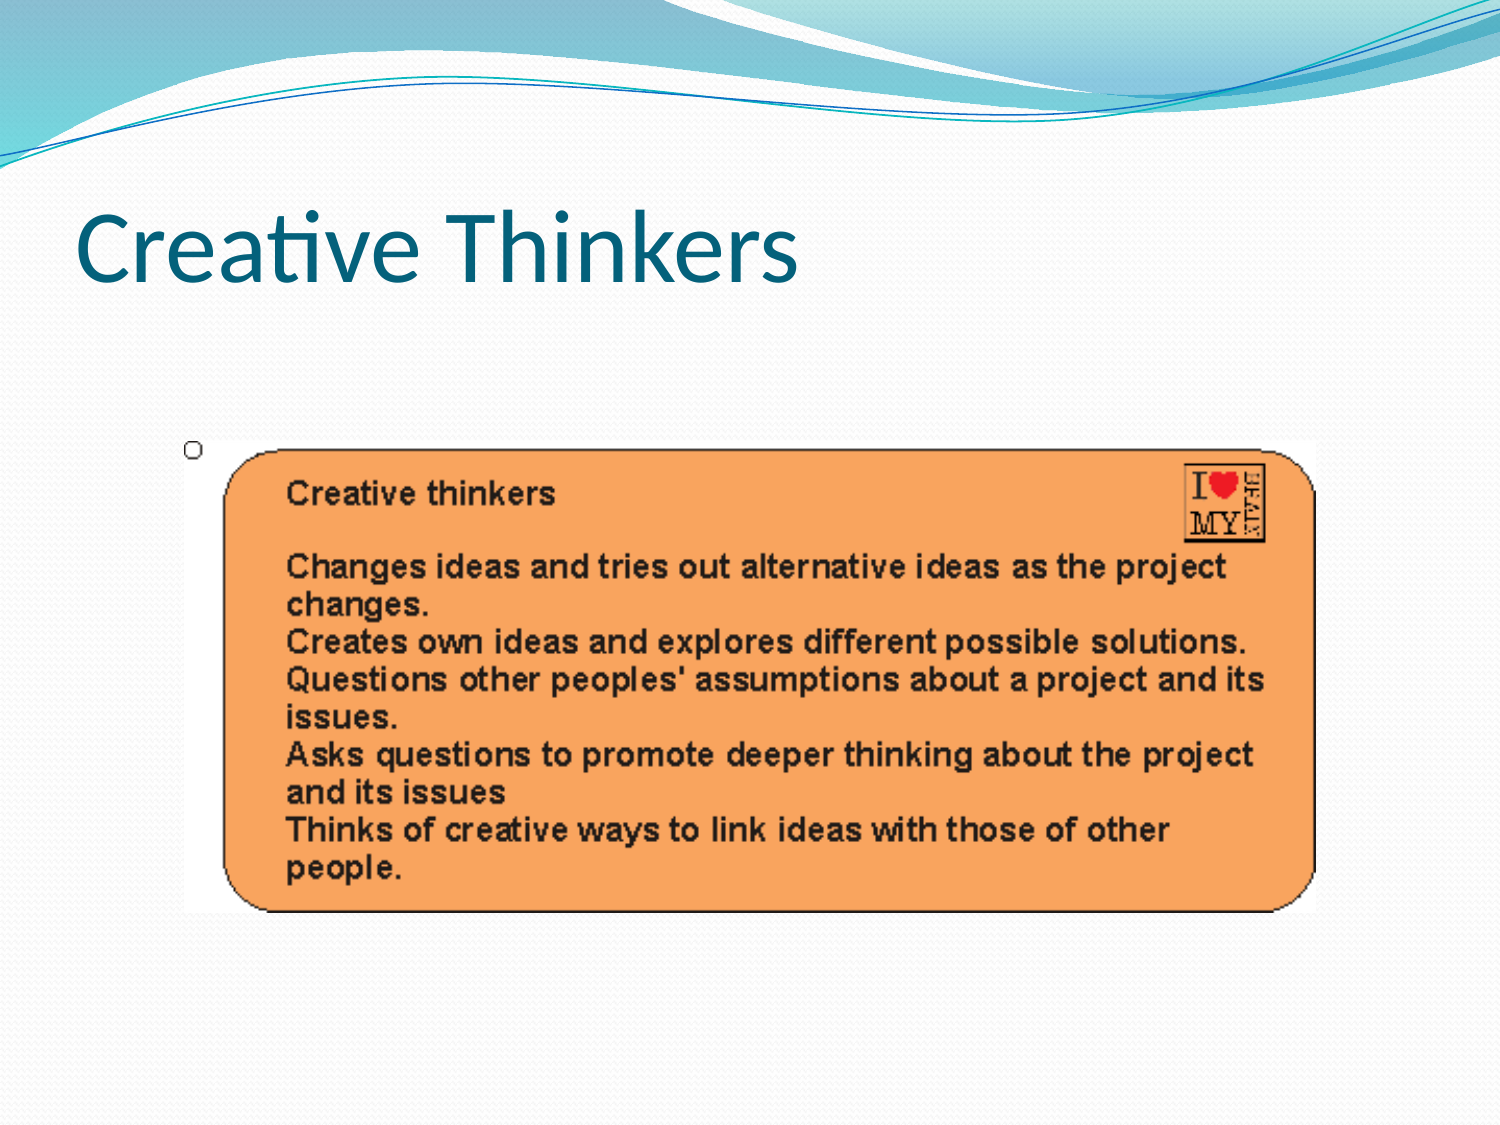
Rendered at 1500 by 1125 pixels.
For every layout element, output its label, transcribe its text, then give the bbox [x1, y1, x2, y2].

title Creative Thinkers [75, 115, 1425, 303]
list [183, 441, 1316, 914]
